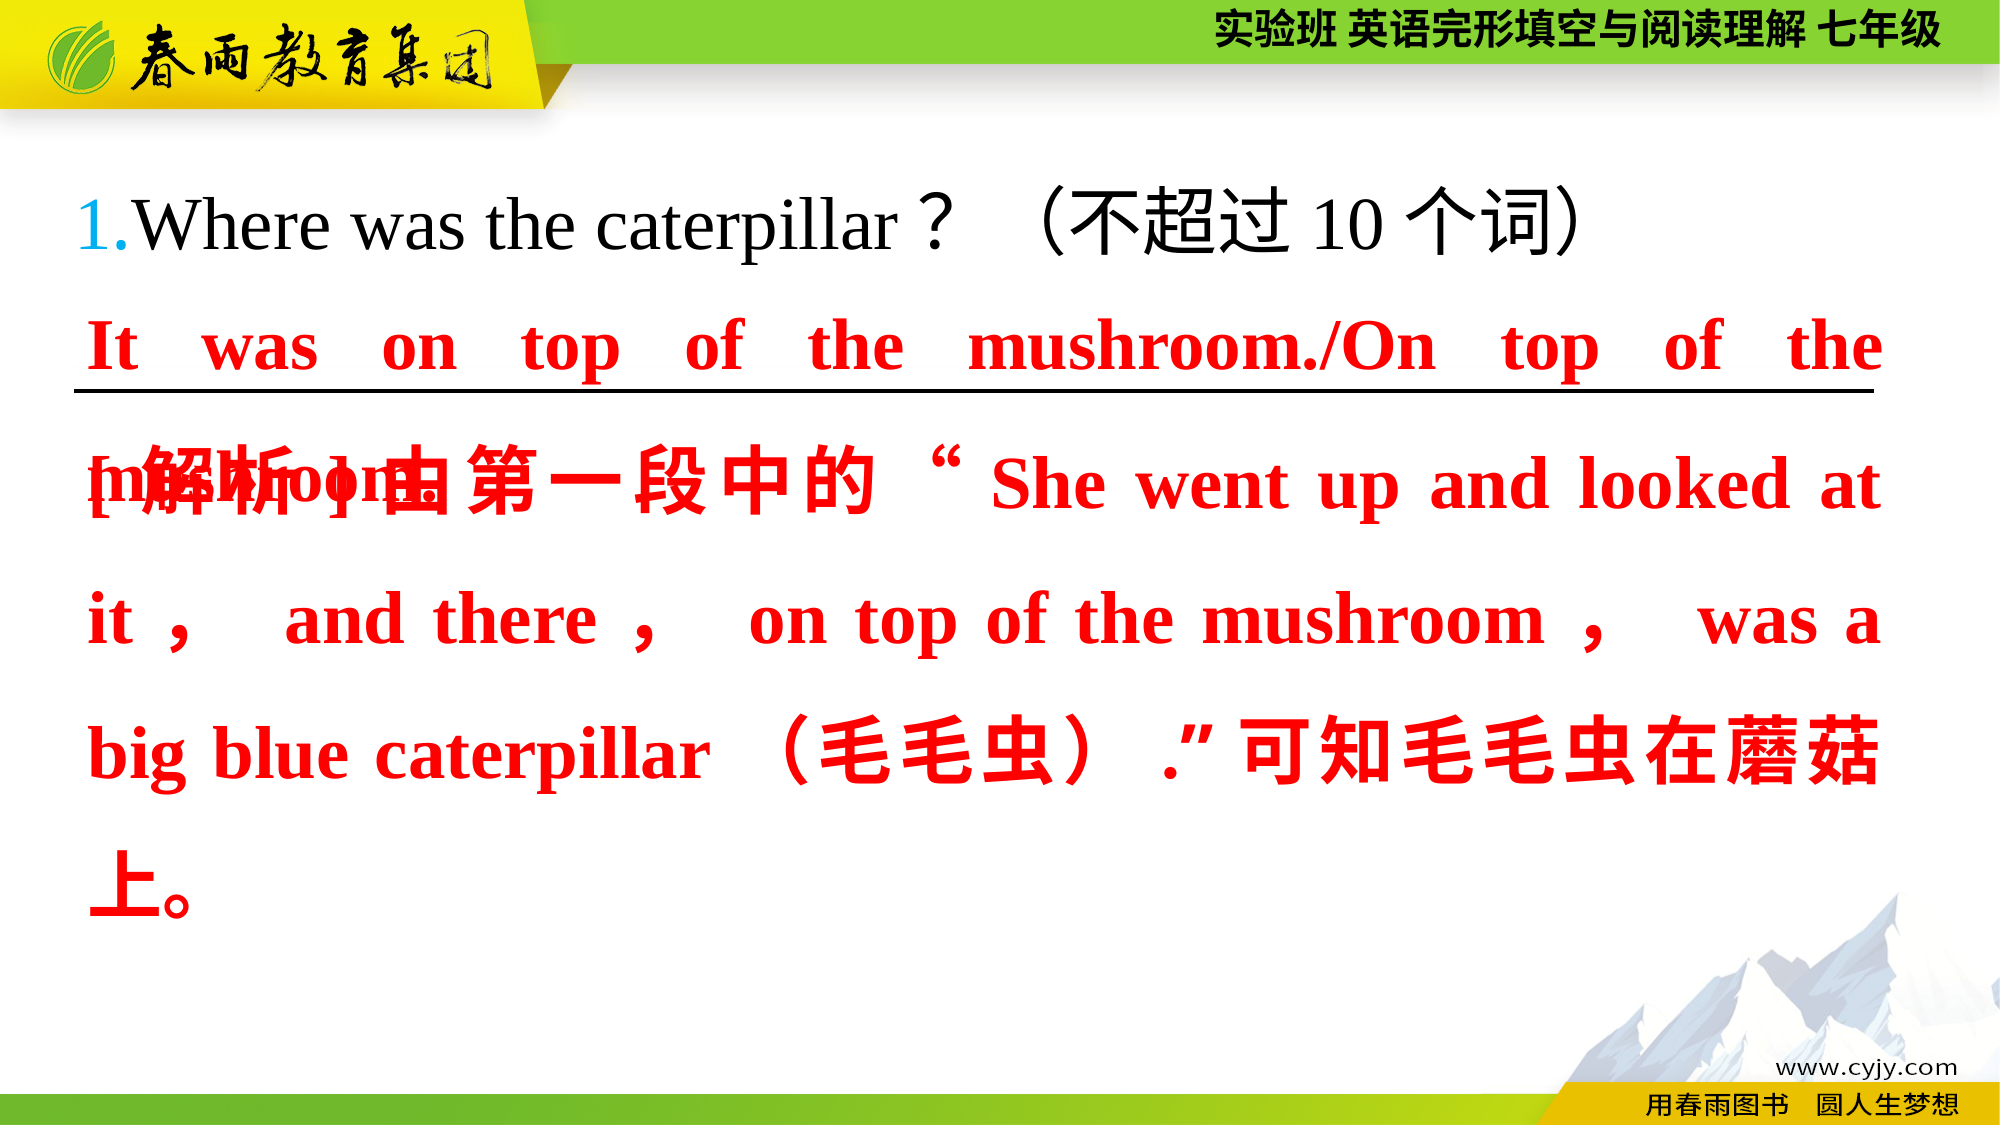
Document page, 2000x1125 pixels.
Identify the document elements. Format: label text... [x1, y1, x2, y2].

text_box It was on top of the mushroom./On top of the mushroom. [71, 245, 1899, 524]
list 1.Where was the caterpillar？（不超过10个词） ———————————————————————— [59, 122, 1944, 410]
text_box [解析]由第一段中的“She went up and looked at it， and there， on top of the mushroom， was a big blue caterpillar（毛毛虫）.”可知毛毛虫在蘑菇上。 [72, 380, 1898, 936]
picture [0, 0, 2000, 1125]
